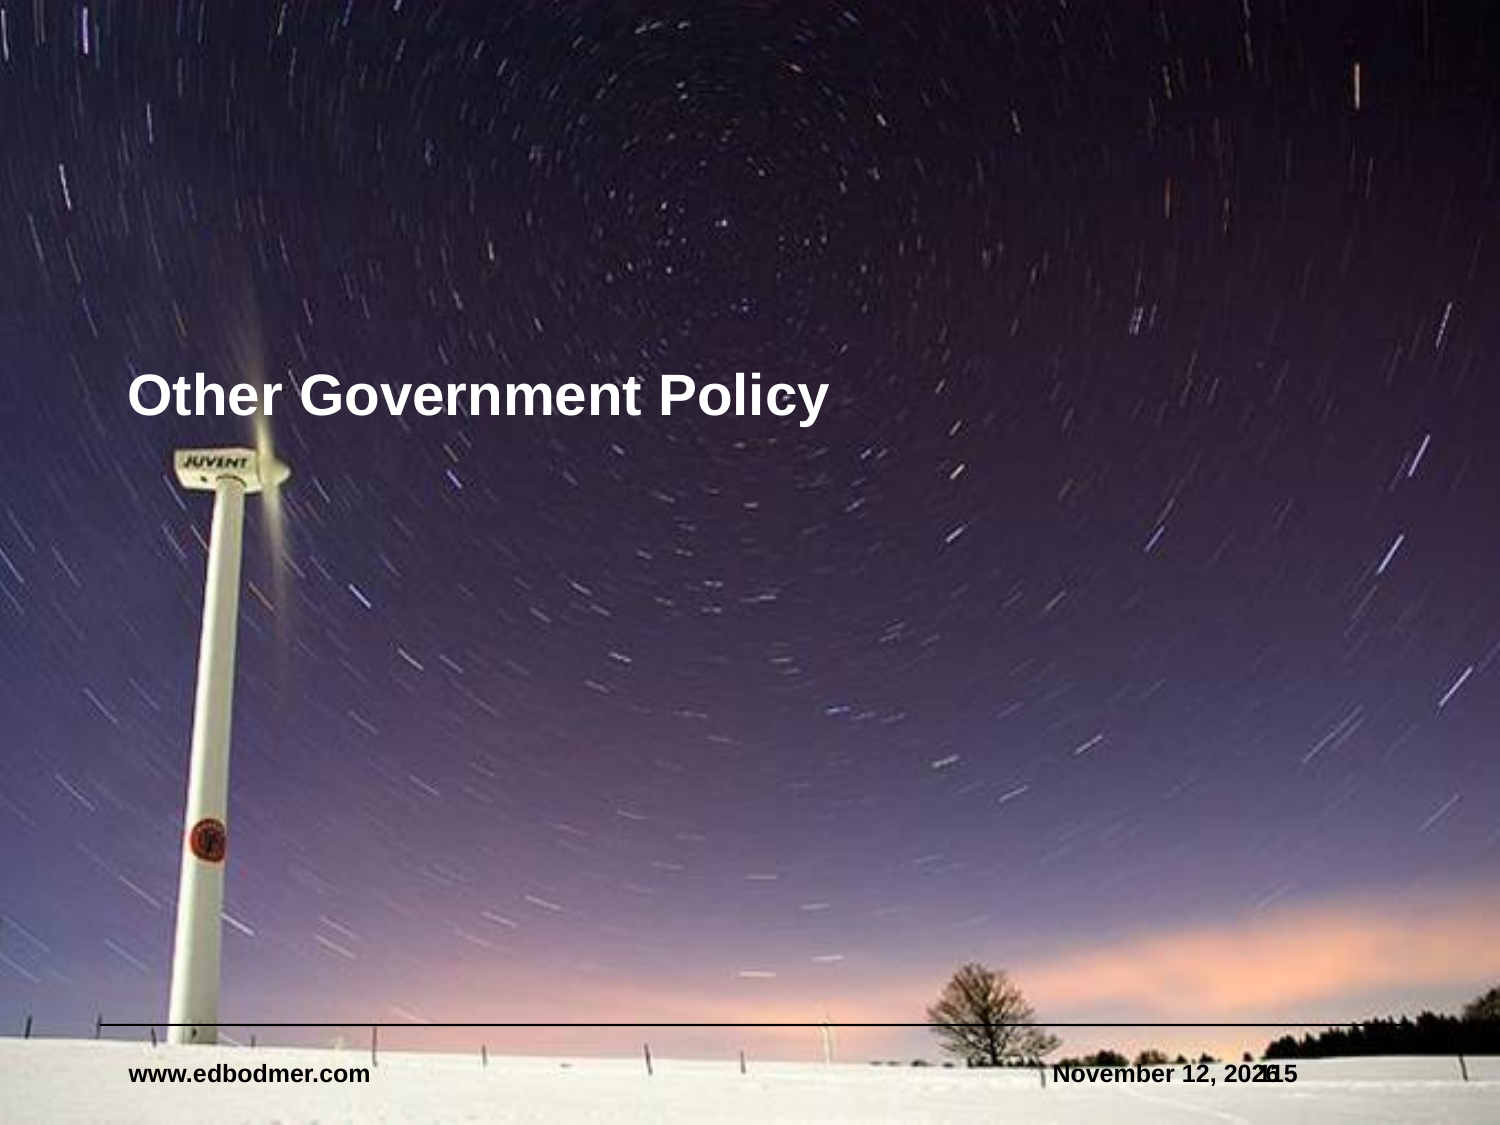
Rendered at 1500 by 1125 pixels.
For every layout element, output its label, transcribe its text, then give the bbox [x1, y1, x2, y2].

title Other Government Policy [112, 349, 1388, 592]
picture [0, 0, 1500, 1125]
